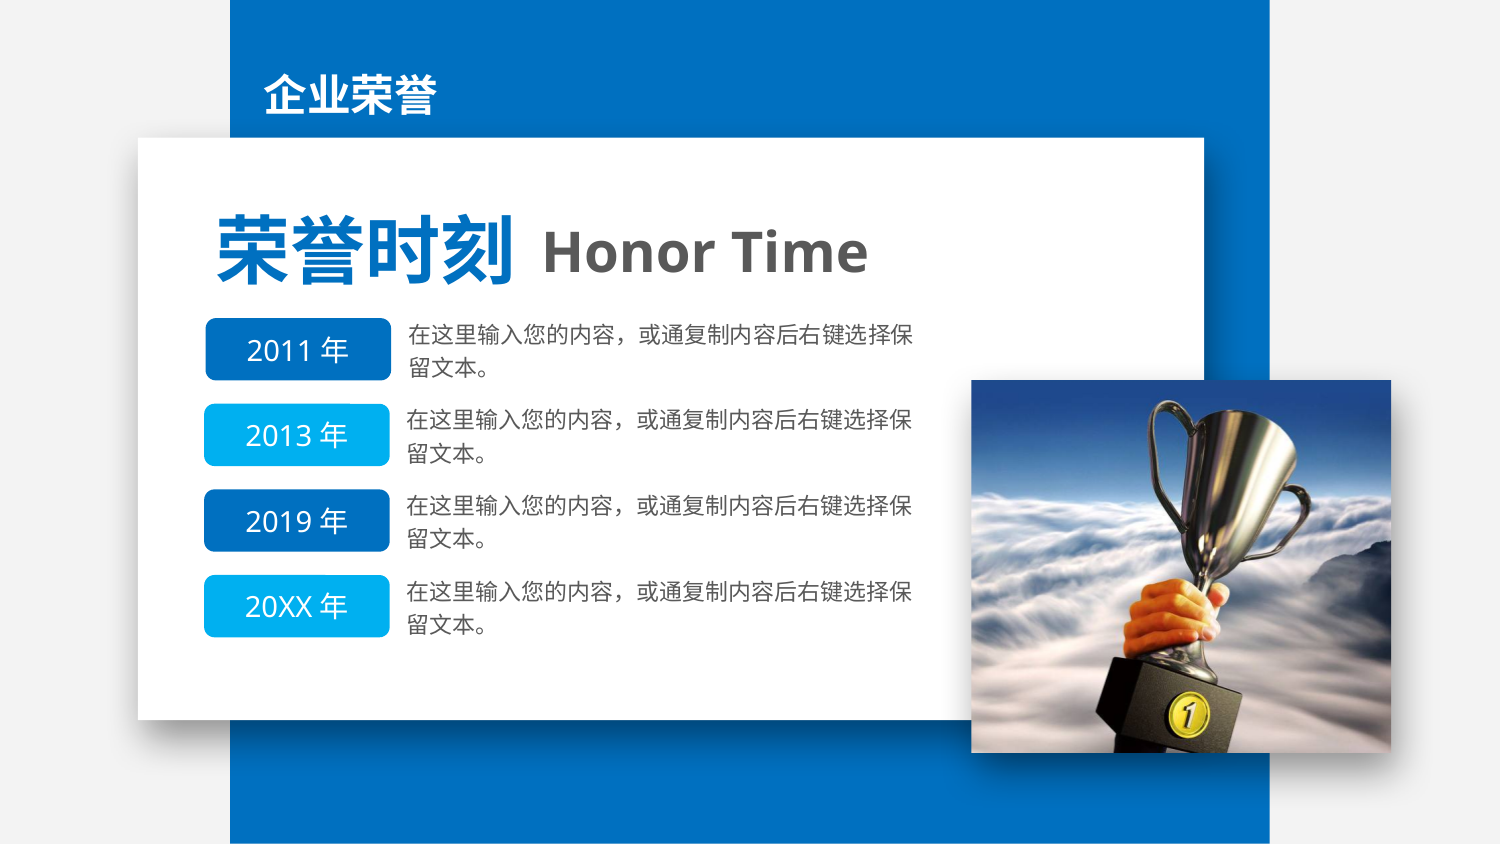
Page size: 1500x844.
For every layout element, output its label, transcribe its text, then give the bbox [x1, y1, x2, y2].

text_box 企业荣誉 [263, 61, 1035, 126]
text_box 2019年 [203, 488, 391, 553]
text_box 20XX年 [203, 573, 391, 639]
text_box 在这里输入您的内容，或通复制内容后右键选择保留文本。 [395, 480, 939, 558]
text_box 在这里输入您的内容，或通复制内容后右键选择保留文本。 [395, 395, 939, 473]
text_box 2011年 [204, 317, 393, 382]
text_box 2013年 [203, 402, 391, 468]
text_box 在这里输入您的内容，或通复制内容后右键选择保留文本。 [397, 309, 941, 387]
text_box [137, 137, 1205, 721]
text_box 荣誉时刻 [203, 171, 585, 300]
text_box Honor Time [529, 211, 881, 290]
text_box [970, 379, 1392, 754]
text_box 在这里输入您的内容，或通复制内容后右键选择保留文本。 [395, 566, 939, 644]
